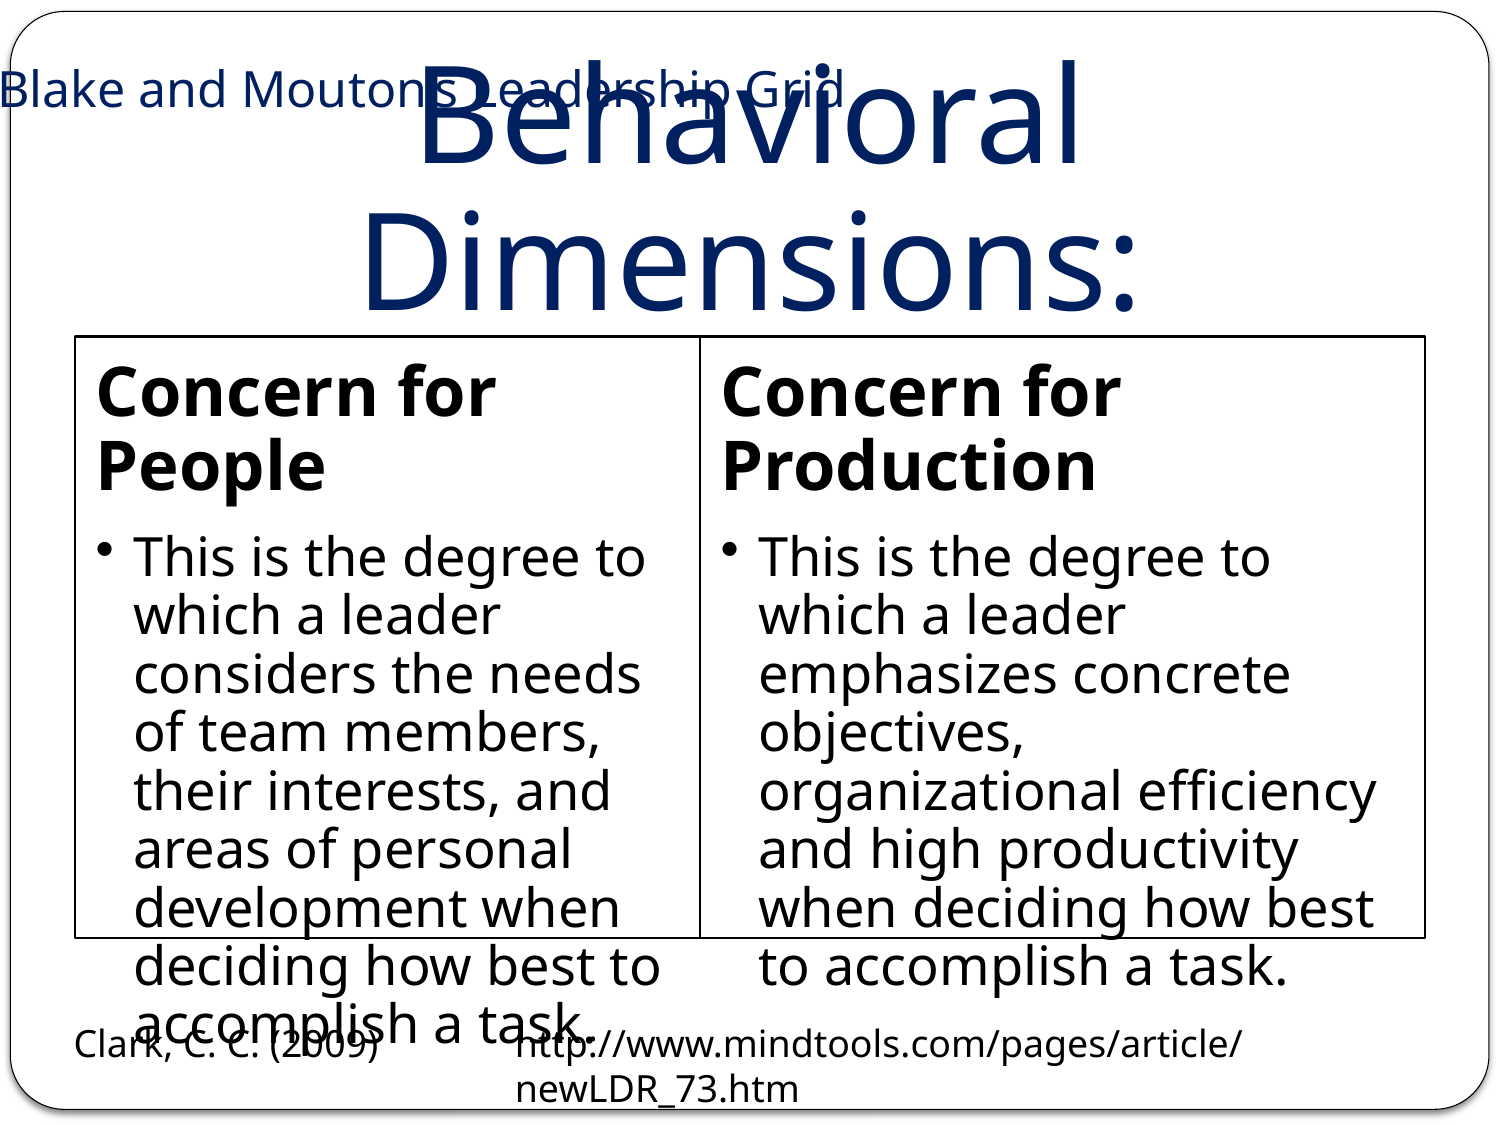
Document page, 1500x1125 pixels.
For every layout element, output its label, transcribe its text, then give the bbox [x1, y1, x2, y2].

text_box Clark, C. C. (2009) [58, 1012, 394, 1073]
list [74, 49, 1426, 1006]
text_box Blake and Mouton’s Leadership Grid [0, 49, 74, 125]
text_box http://www.mindtools.com/pages/article/newLDR_73.htm [500, 1012, 1450, 1118]
